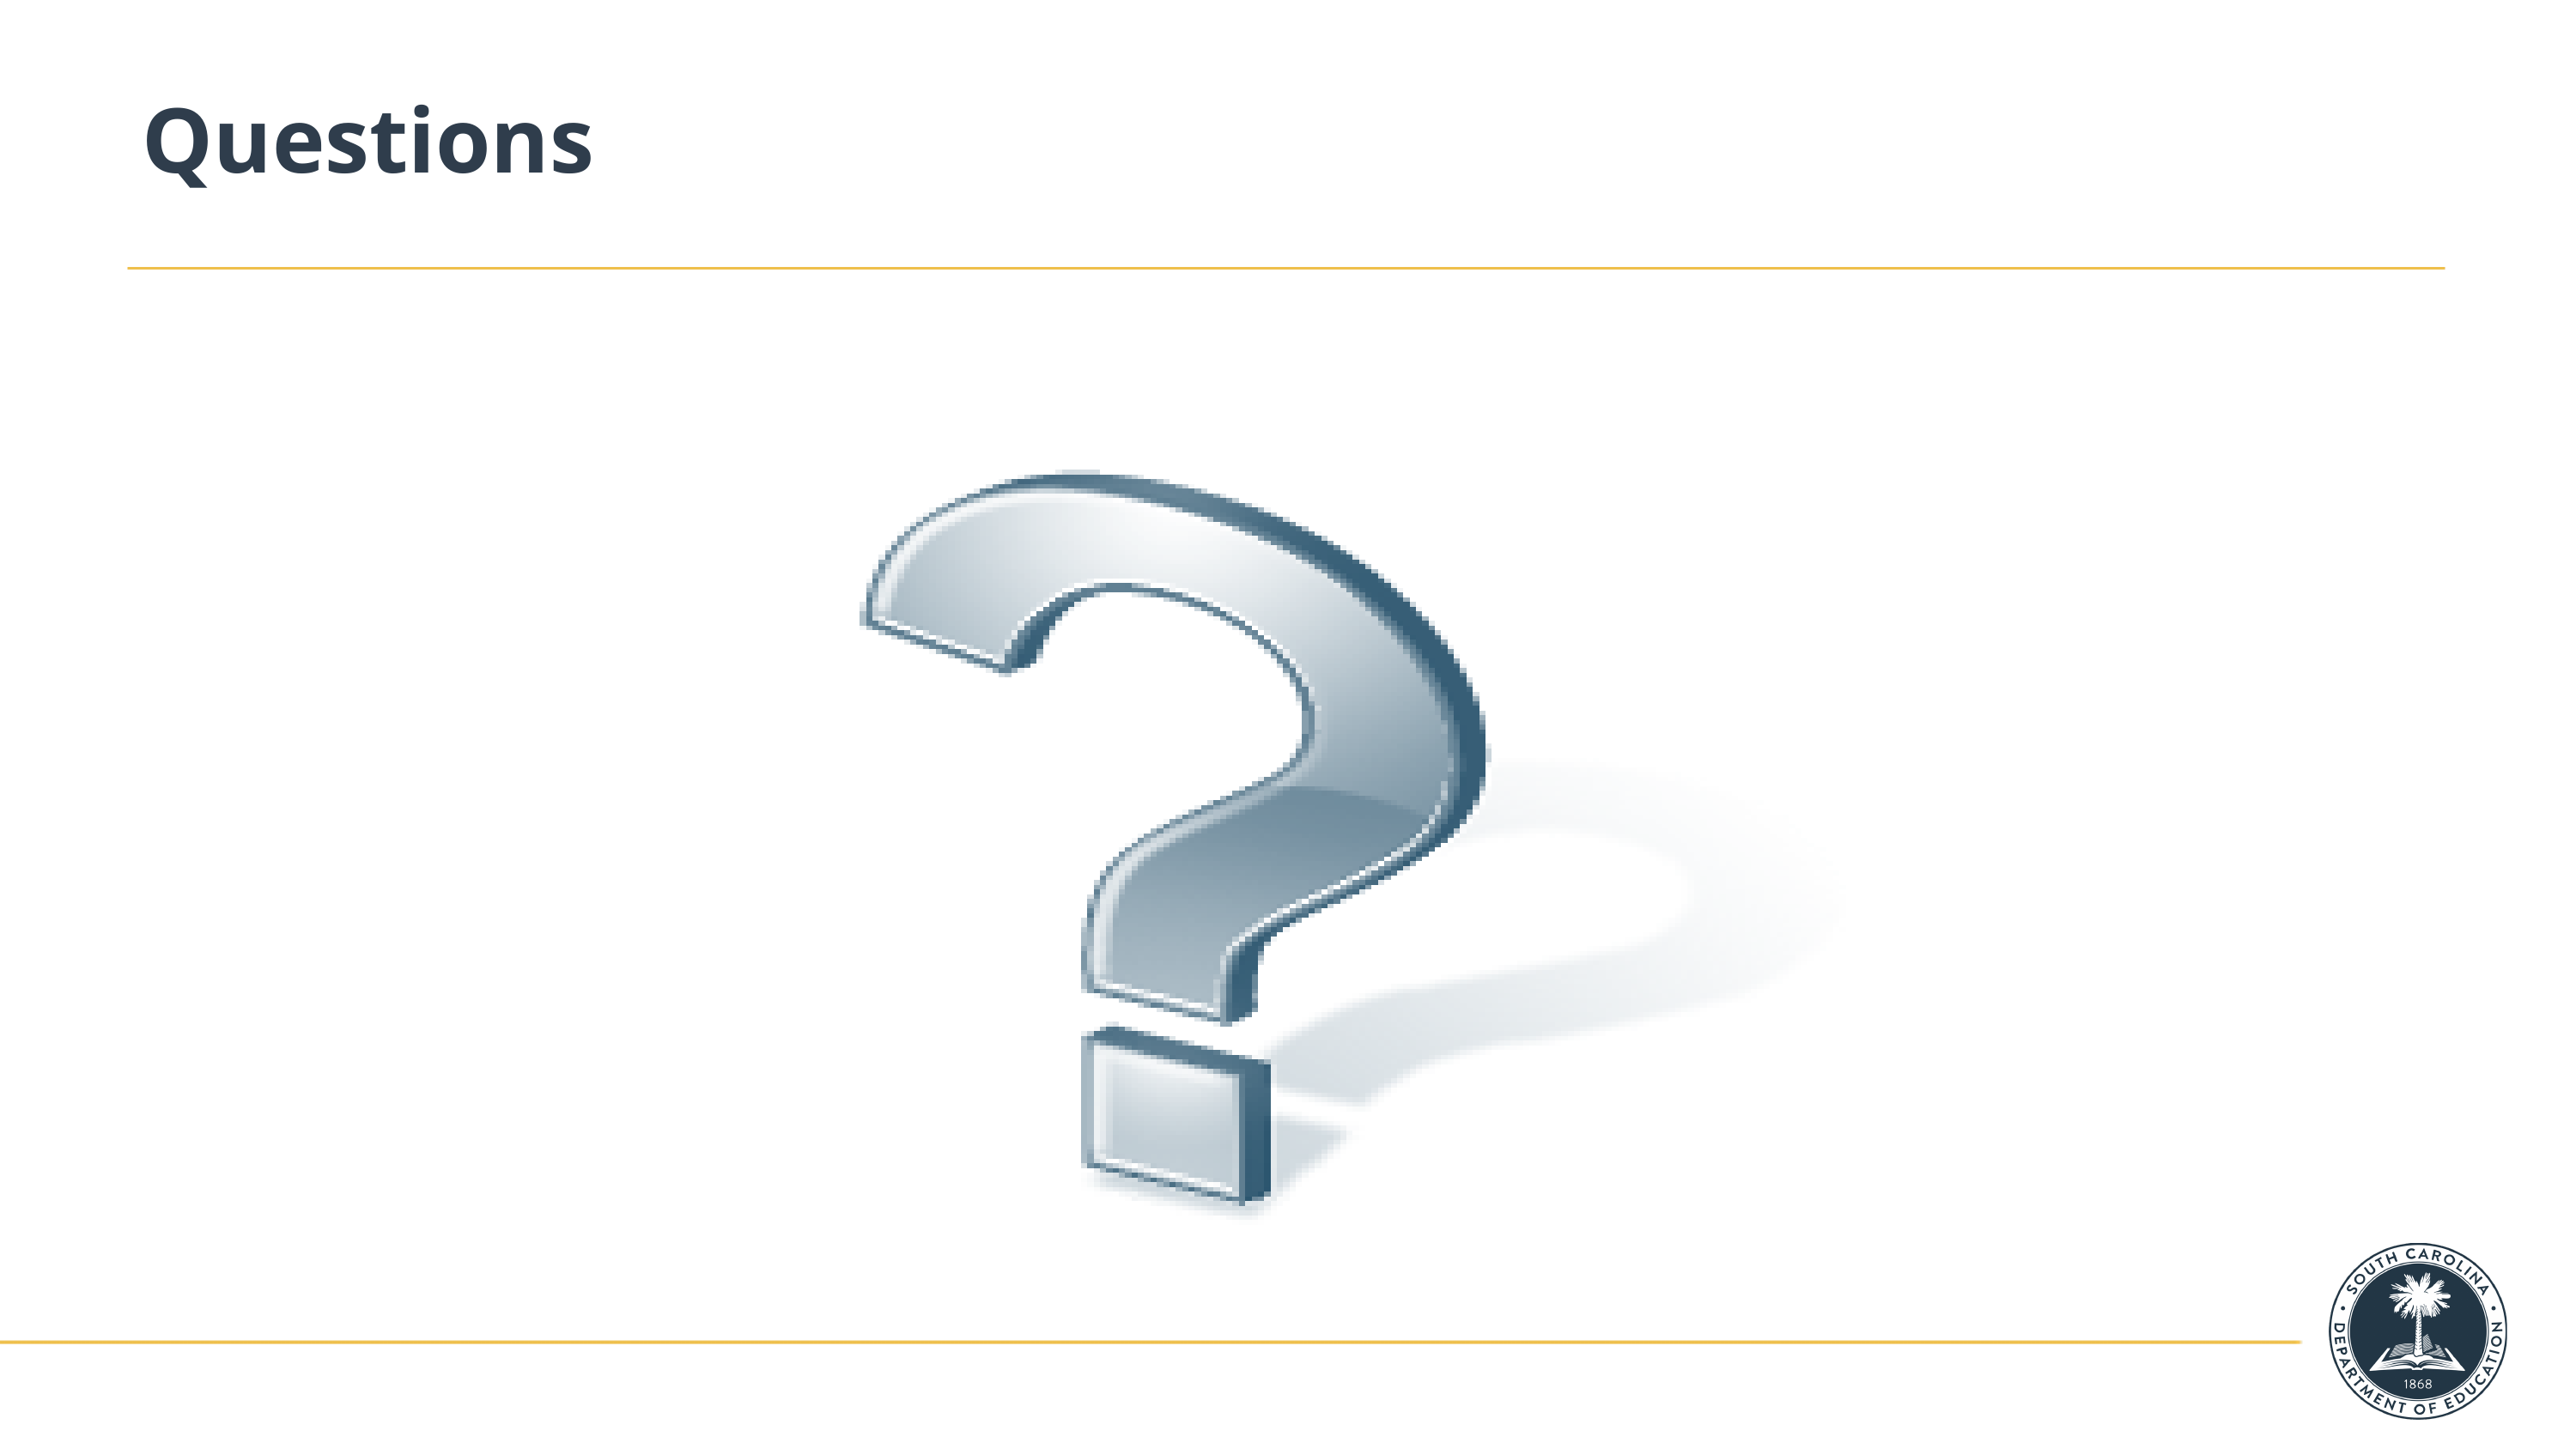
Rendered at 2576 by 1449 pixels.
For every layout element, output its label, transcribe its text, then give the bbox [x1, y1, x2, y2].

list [708, 423, 1847, 1272]
picture [2329, 1243, 2507, 1420]
title Questions [129, 76, 2447, 232]
